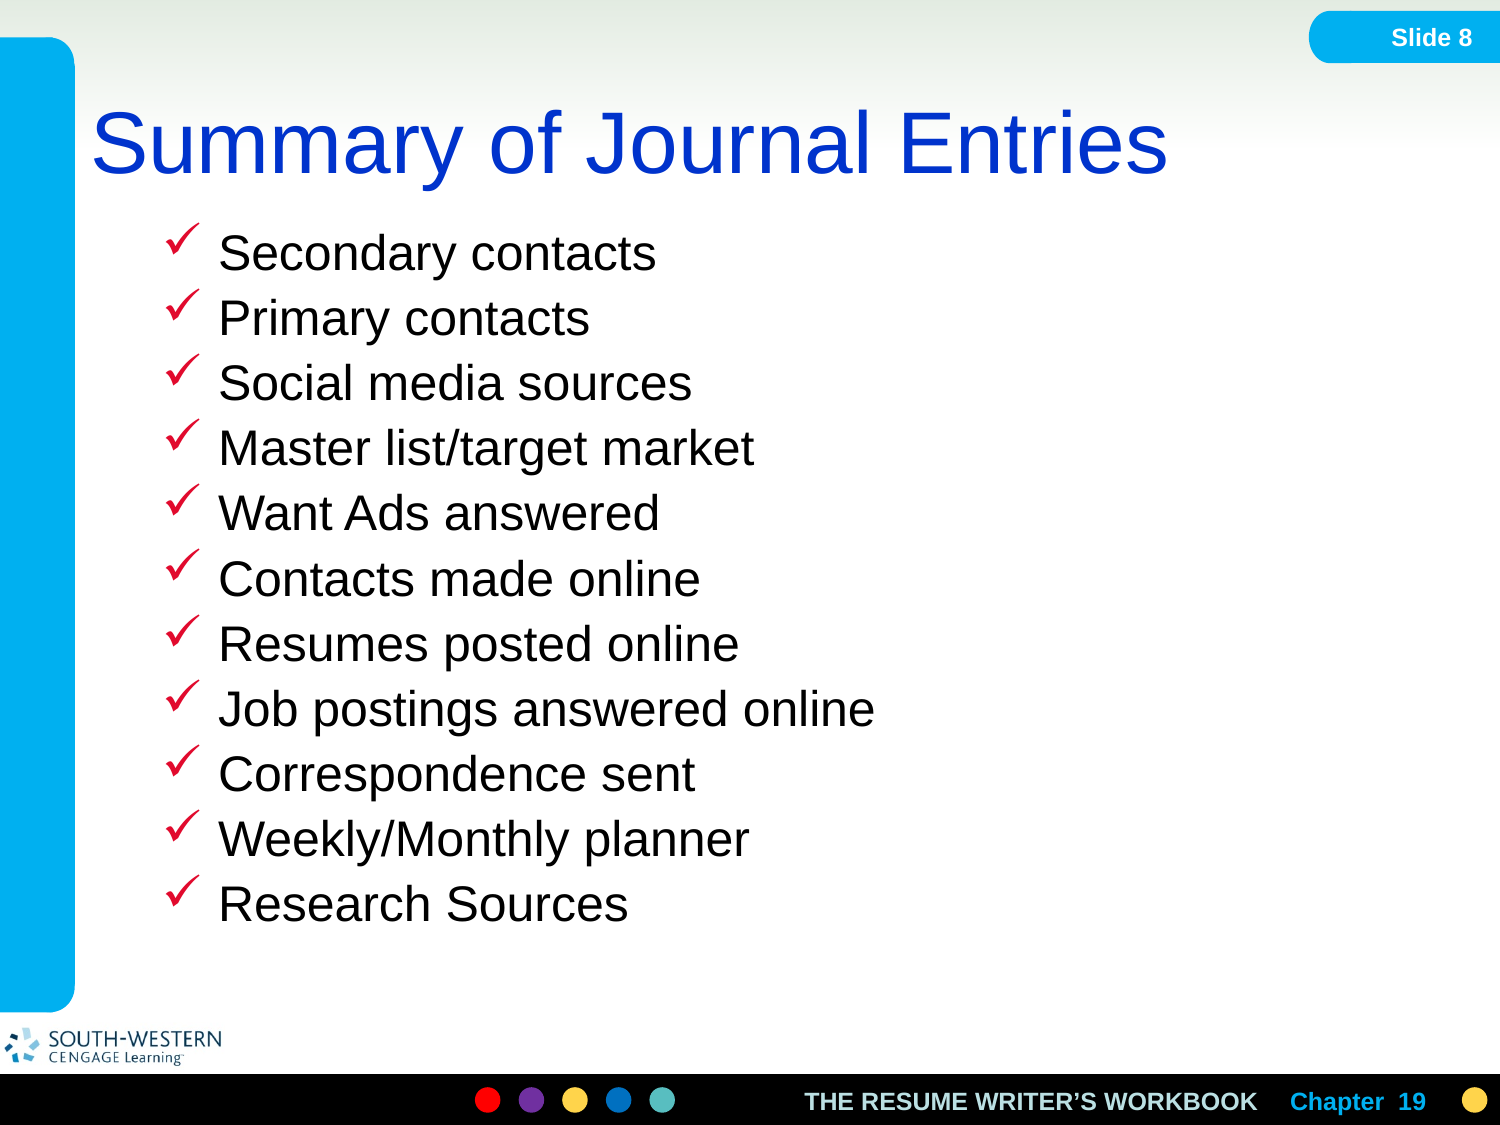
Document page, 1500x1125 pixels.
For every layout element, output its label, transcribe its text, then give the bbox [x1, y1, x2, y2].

picture [0, 1022, 225, 1073]
list Secondary contacts Primary contacts Social media sources Master list/target market Want Ads answered Contacts made online Resumes posted online Job postings answered online Correspondence sent Weekly/Monthly planner Research Sources [99, 212, 1451, 988]
slide_number Slide 8 [1312, 13, 1488, 93]
title Summary of Journal Entries [74, 44, 1426, 233]
footer Chapter 19 [1274, 1075, 1476, 1125]
